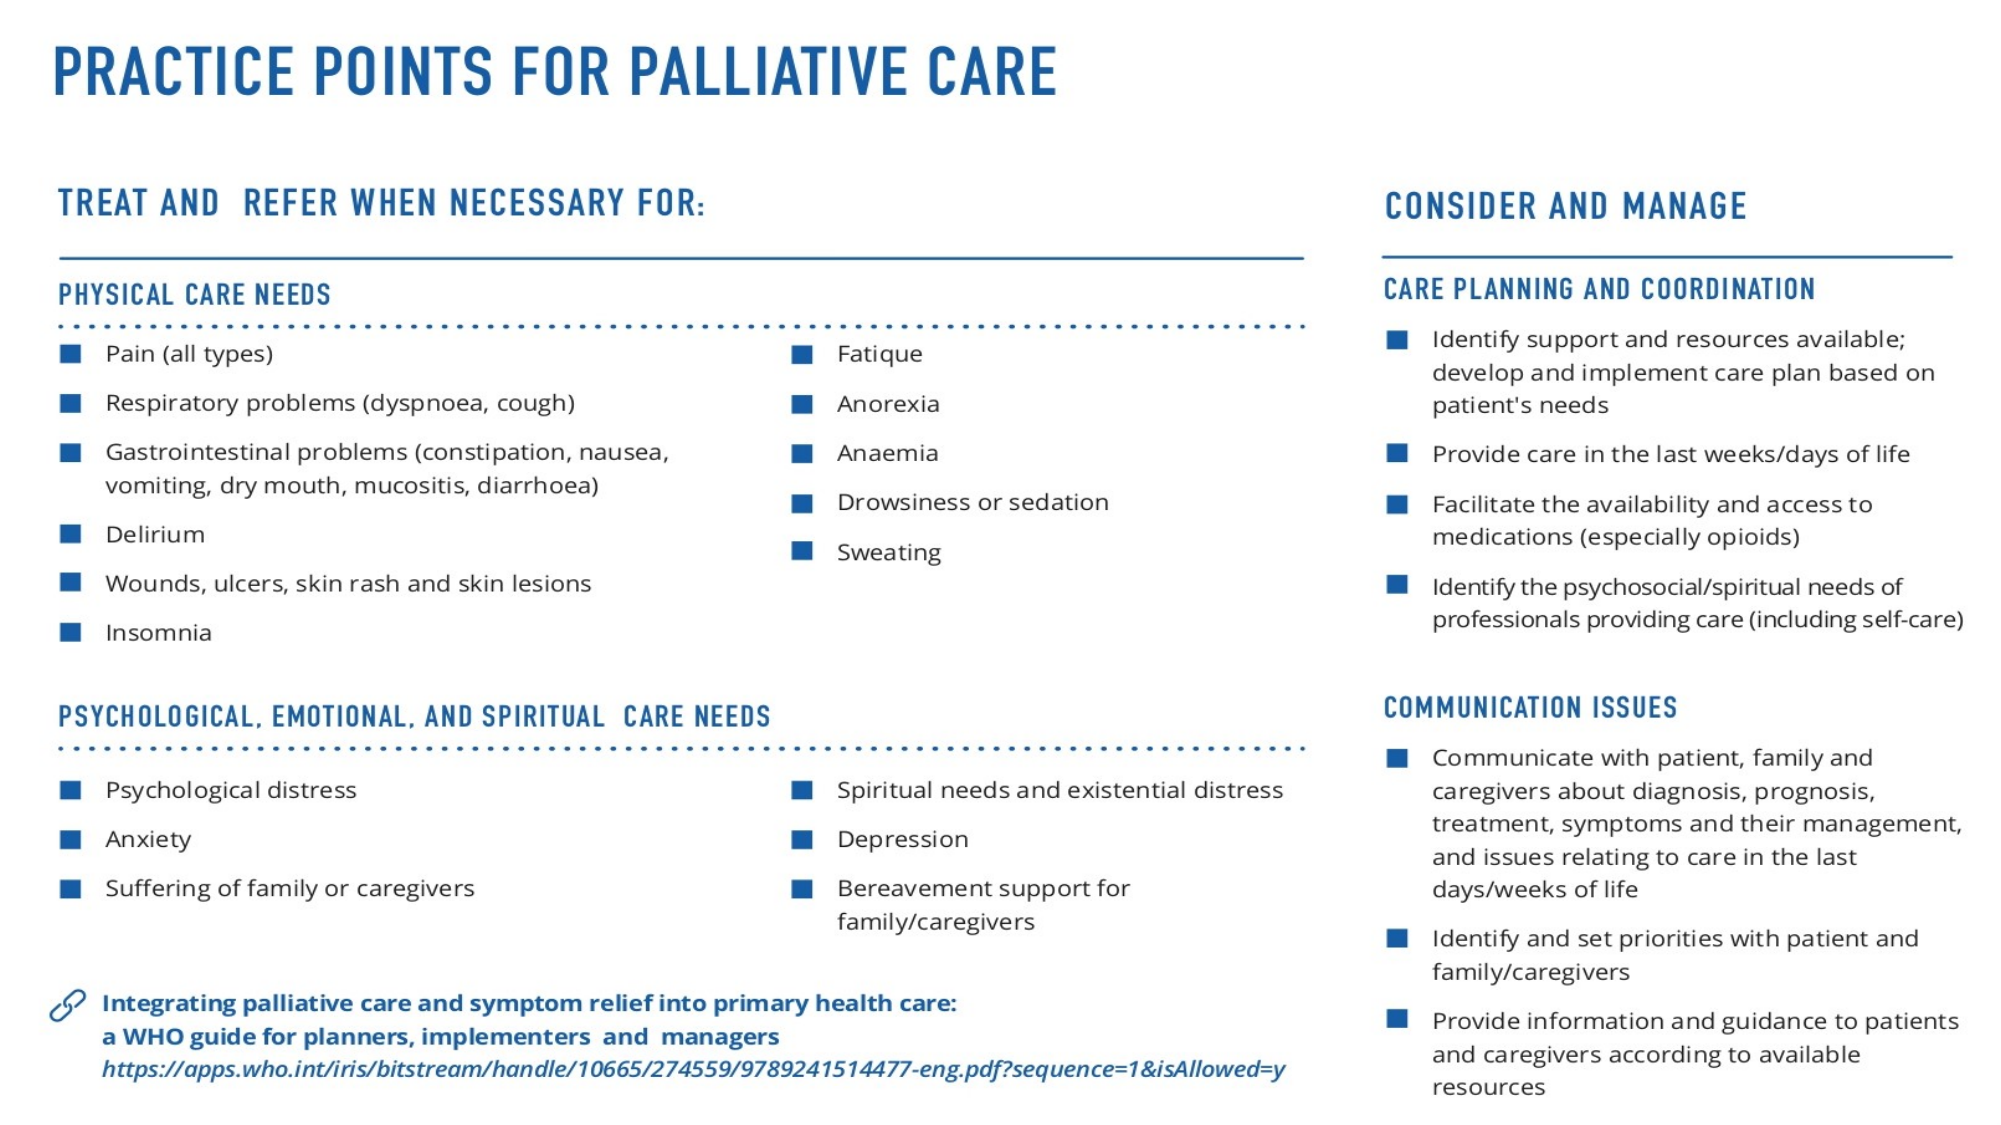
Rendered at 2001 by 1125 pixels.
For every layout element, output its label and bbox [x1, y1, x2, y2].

list [0, 0, 2000, 1125]
